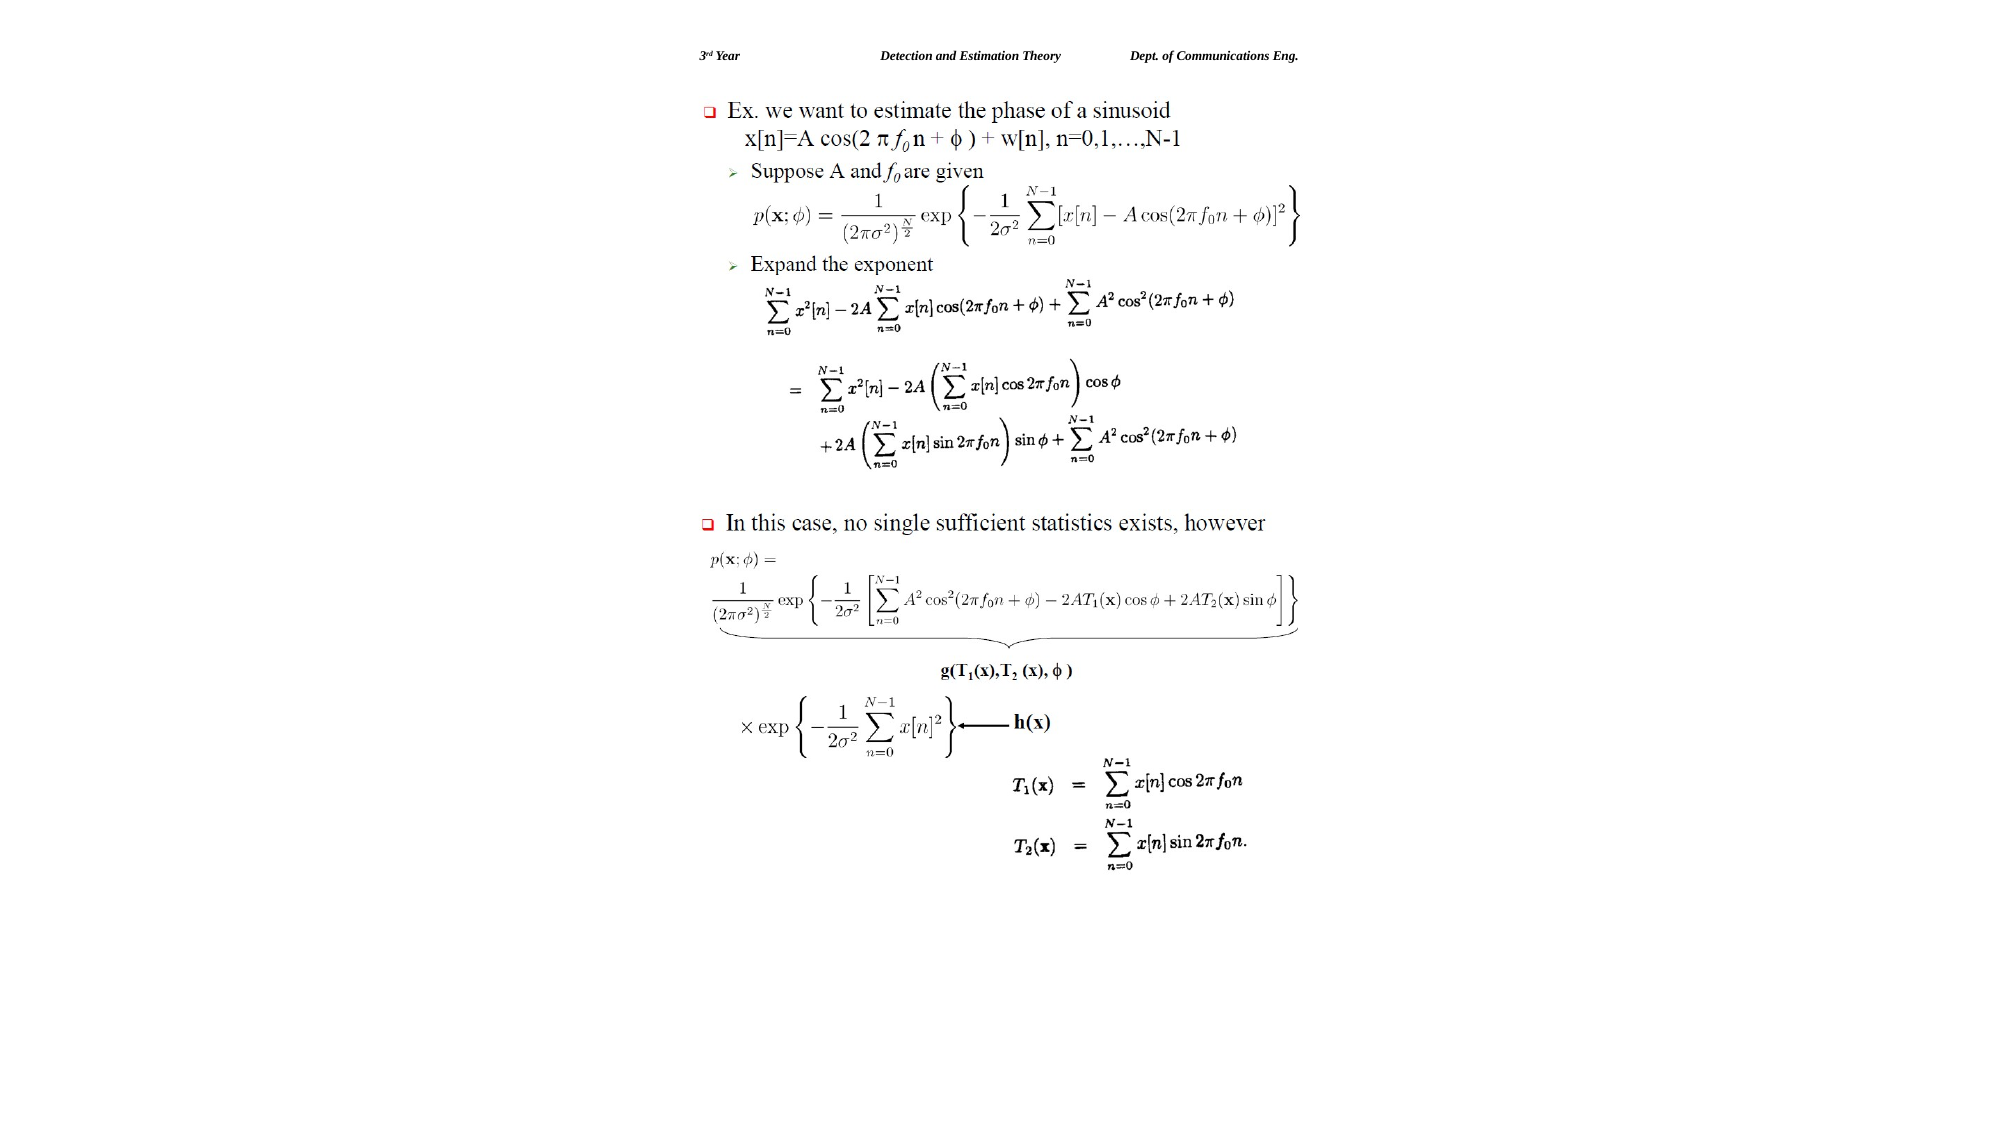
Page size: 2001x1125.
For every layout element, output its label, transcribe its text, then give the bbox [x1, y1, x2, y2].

text_box 3rd Year [698, 45, 745, 63]
text_box Dept. of Communications Eng. [1128, 45, 1302, 63]
text_box [698, 96, 1303, 472]
text_box Detection and Estimation Theory [878, 45, 1065, 63]
text_box [698, 509, 1305, 875]
